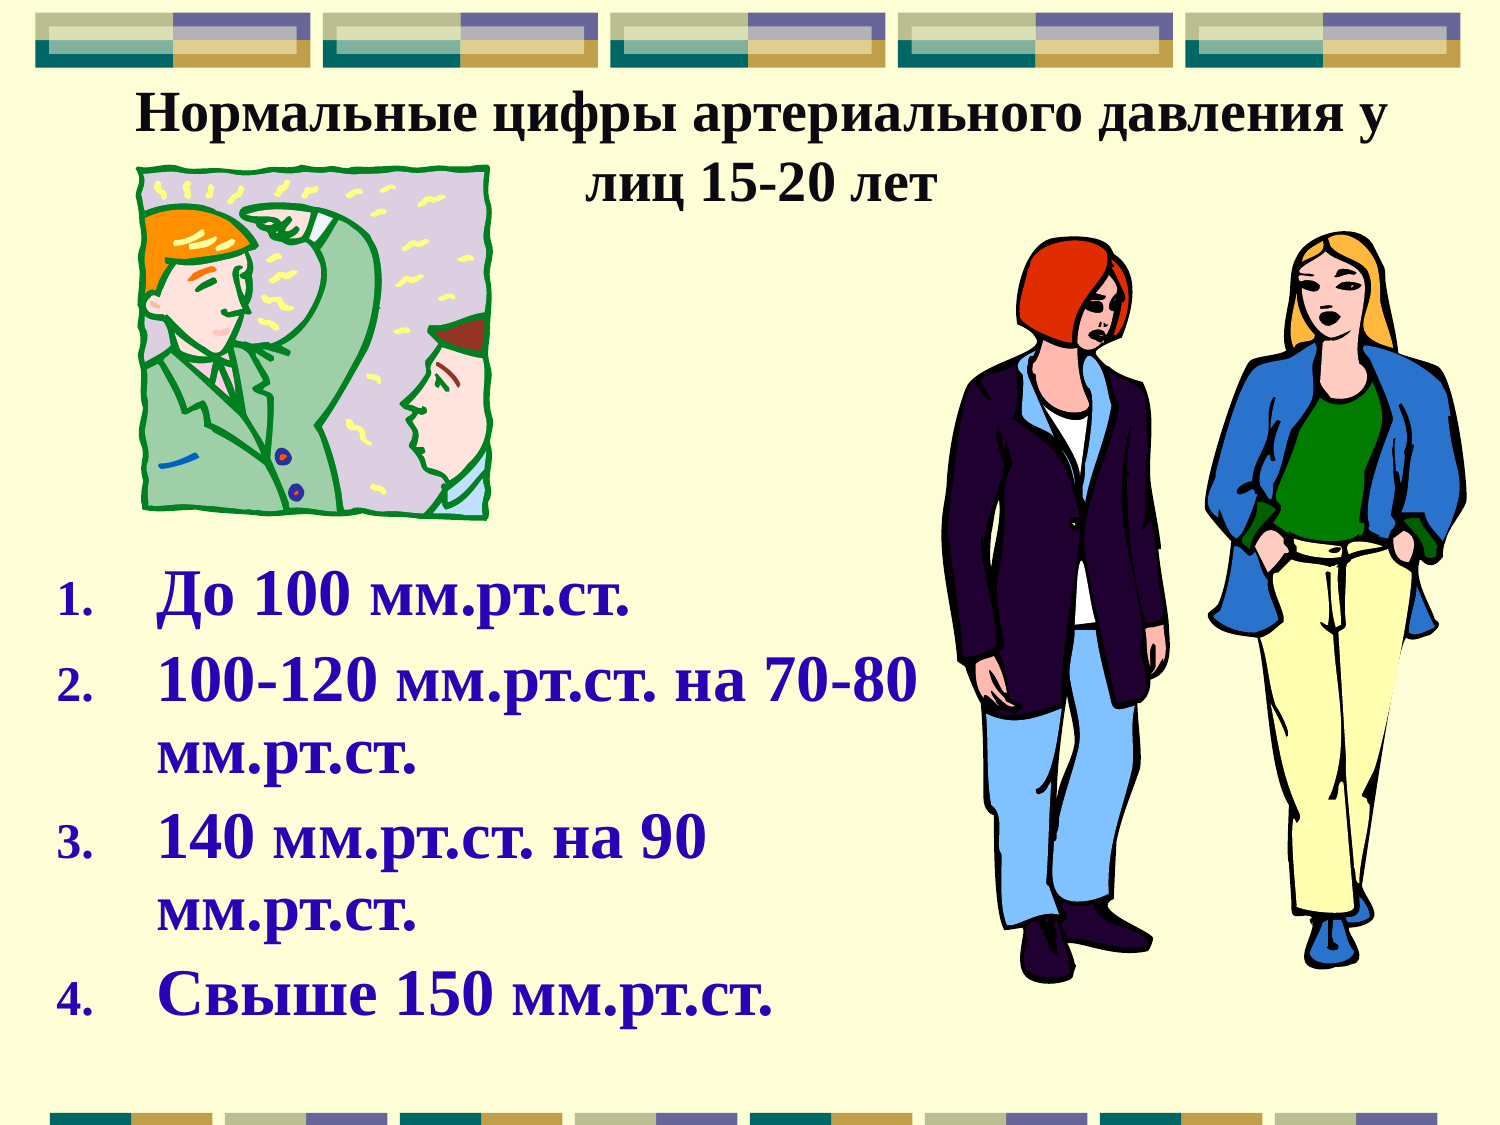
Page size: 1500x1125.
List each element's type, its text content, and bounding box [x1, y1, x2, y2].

list До 100 мм.рт.ст. 100-120 мм.рт.ст. на 70-80 мм.рт.ст. 140 мм.рт.ст. на 90 мм.рт.ст. Свыше 150 мм.рт.ст. [40, 550, 951, 1048]
title Нормальные цифры артериального давления у лиц 15-20 лет [64, 66, 1460, 221]
picture [938, 219, 1475, 986]
picture [135, 160, 496, 523]
